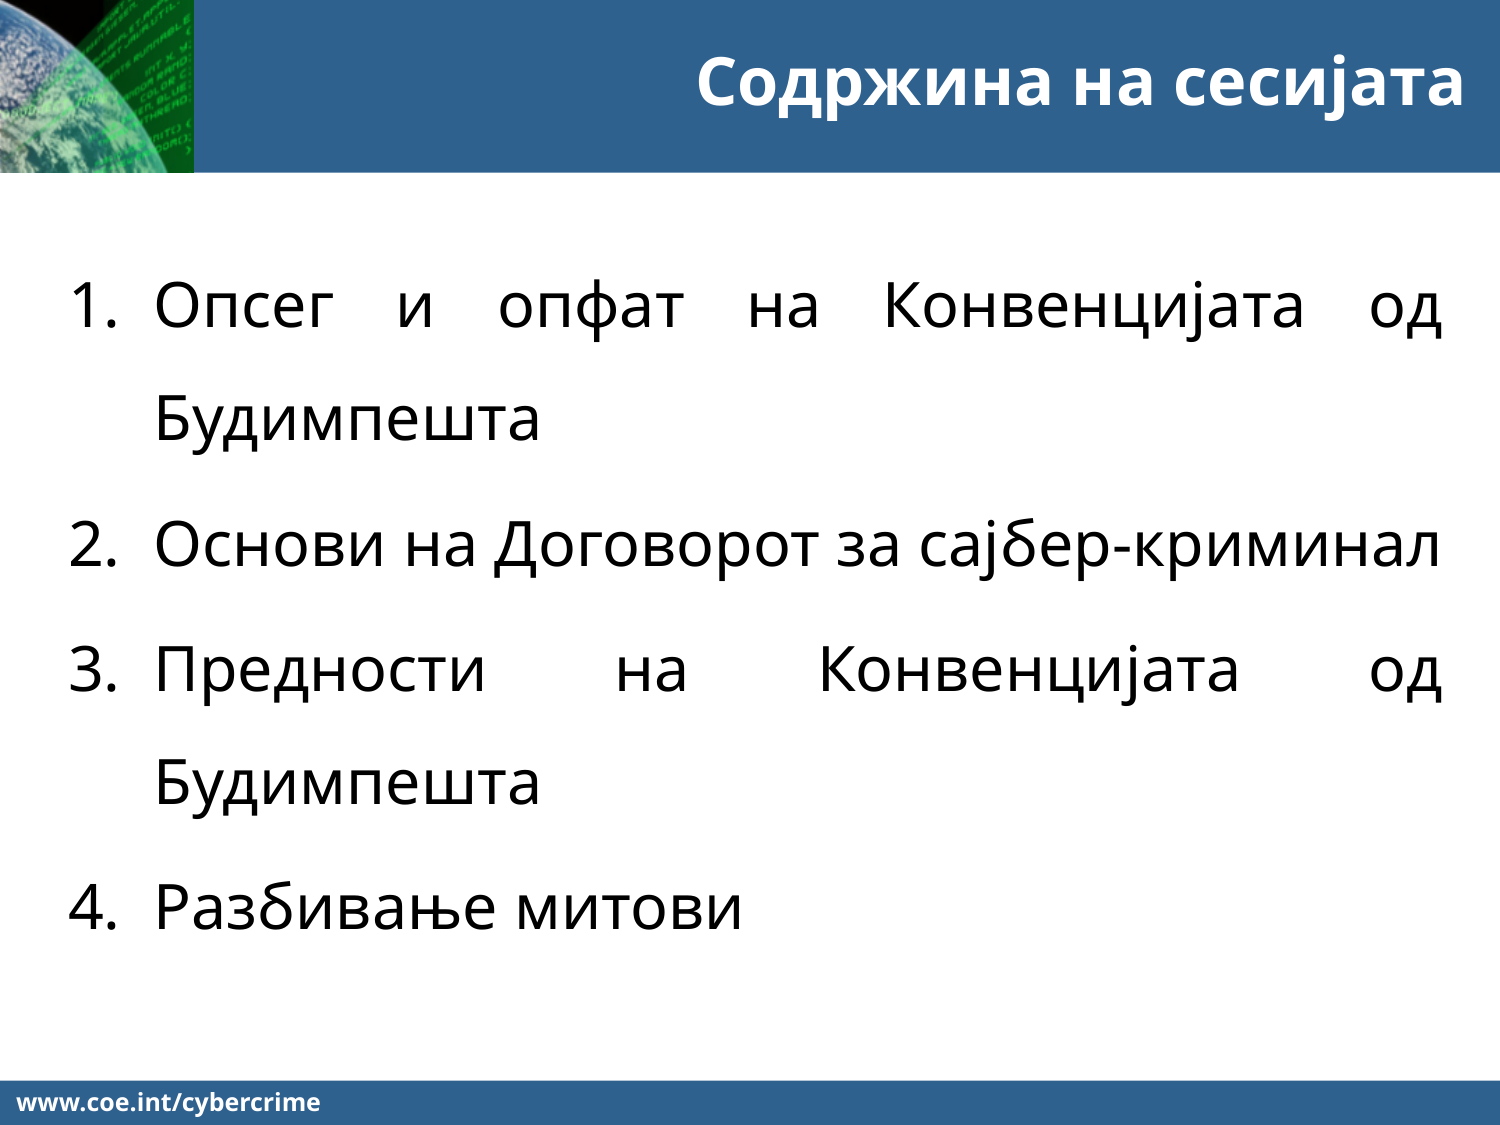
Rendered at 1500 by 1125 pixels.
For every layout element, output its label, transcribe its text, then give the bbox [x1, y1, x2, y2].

picture [0, 0, 194, 173]
list Опсег и опфат на Конвенцијата од Будимпешта Основи на Договорот за сајбер-криминал Предности на Конвенцијата од Будимпешта Разбивање митови [53, 219, 1459, 1036]
text_box www.coe.int/cybercrime [1, 1079, 1500, 1125]
text_box [197, 0, 1500, 175]
text_box Содржина на сесијата [230, 31, 1483, 126]
